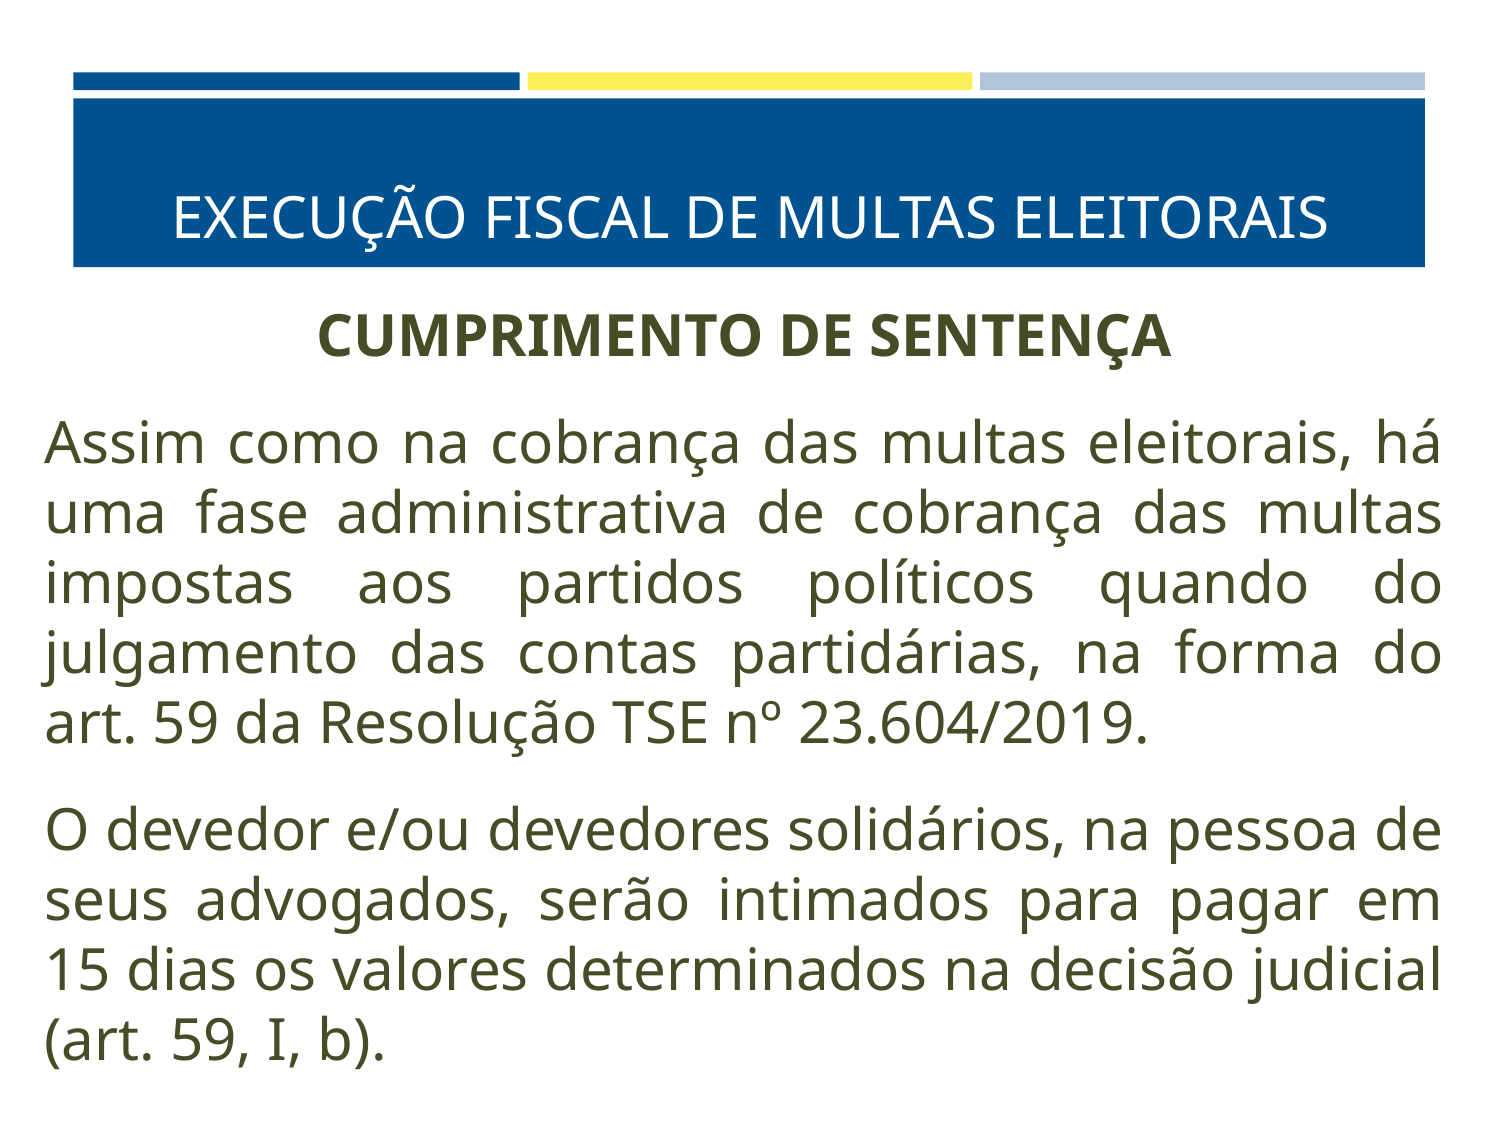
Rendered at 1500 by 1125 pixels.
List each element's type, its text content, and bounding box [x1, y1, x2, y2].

title EXECUÇÃO FISCAL DE MULTAS ELEITORAIS [95, 112, 1406, 259]
list CUMPRIMENTO DE SENTENÇA Assim como na cobrança das multas eleitorais, há uma fase administrativa de cobrança das multas impostas aos partidos políticos quando do julgamento das contas partidárias, na forma do art. 59 da Resolução TSE nº 23.604/2019. O devedor e/ou devedores solidários, na pessoa de seus advogados, serão intimados para pagar em 15 dias os valores determinados na decisão judicial (art. 59, I, b). [29, 290, 1459, 1094]
